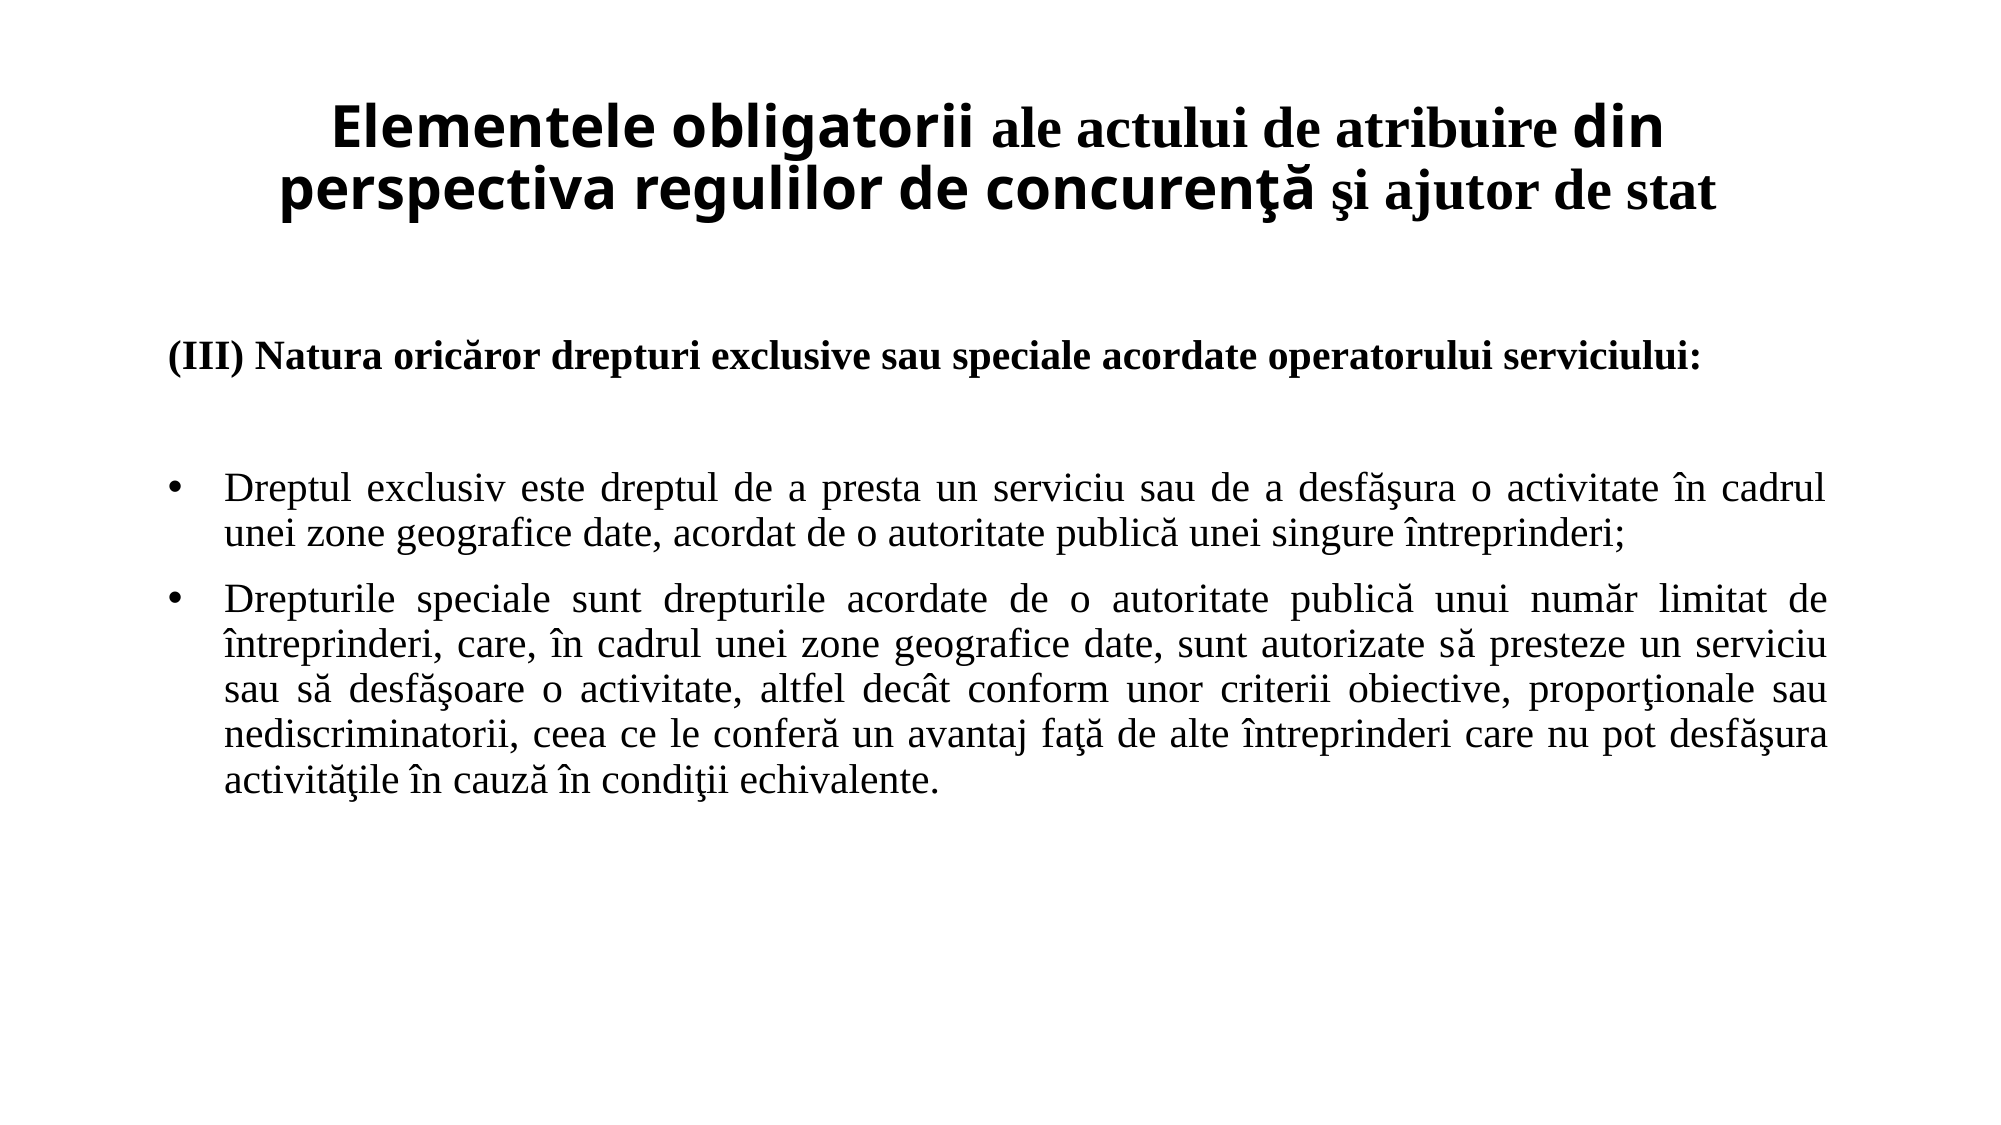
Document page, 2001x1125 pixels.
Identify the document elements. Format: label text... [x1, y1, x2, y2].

title Elementele obligatorii ale actului de atribuire din perspectiva regulilor de concurenţă şi ajutor de stat [152, 62, 1843, 230]
subtitle (III) Natura oricăror drepturi exclusive sau speciale acordate operatorului serviciului: Dreptul exclusiv este dreptul de a presta un serviciu sau de a desfăşura o activitate în cadrul unei zone geografice date, acordat de o autoritate publică unei singure întreprinderi; Drepturile speciale sunt drepturile acordate de o autoritate publică unui număr limitat de întreprinderi, care, în cadrul unei zone geografice date, sunt autorizate să presteze un serviciu sau să desfăşoare o activitate, altfel decât conform unor criterii obiective, proporţionale sau nediscriminatorii, ceea ce le conferă un avantaj faţă de alte întreprinderi care nu pot desfăşura activităţile în cauză în condiţii echivalente. [152, 326, 1843, 950]
